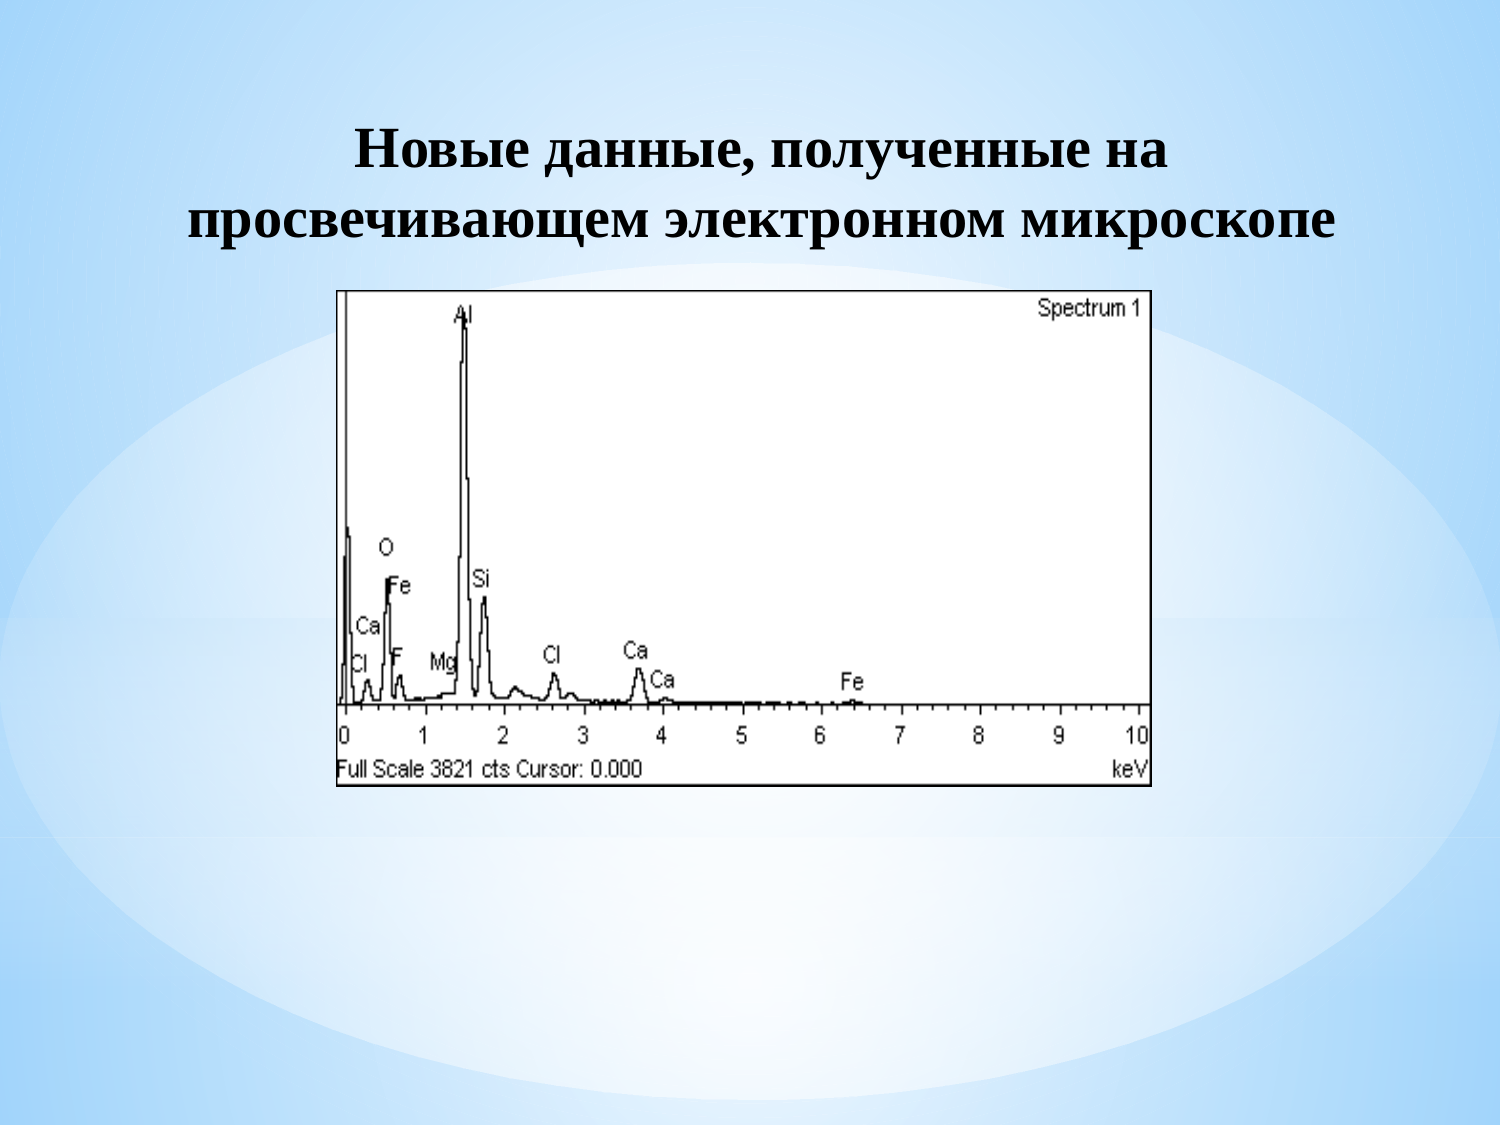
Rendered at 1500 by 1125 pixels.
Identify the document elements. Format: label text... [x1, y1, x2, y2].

picture [336, 290, 1152, 788]
text_box Новые данные, полученные на просвечивающем электронном микроскопе [171, 101, 1353, 257]
